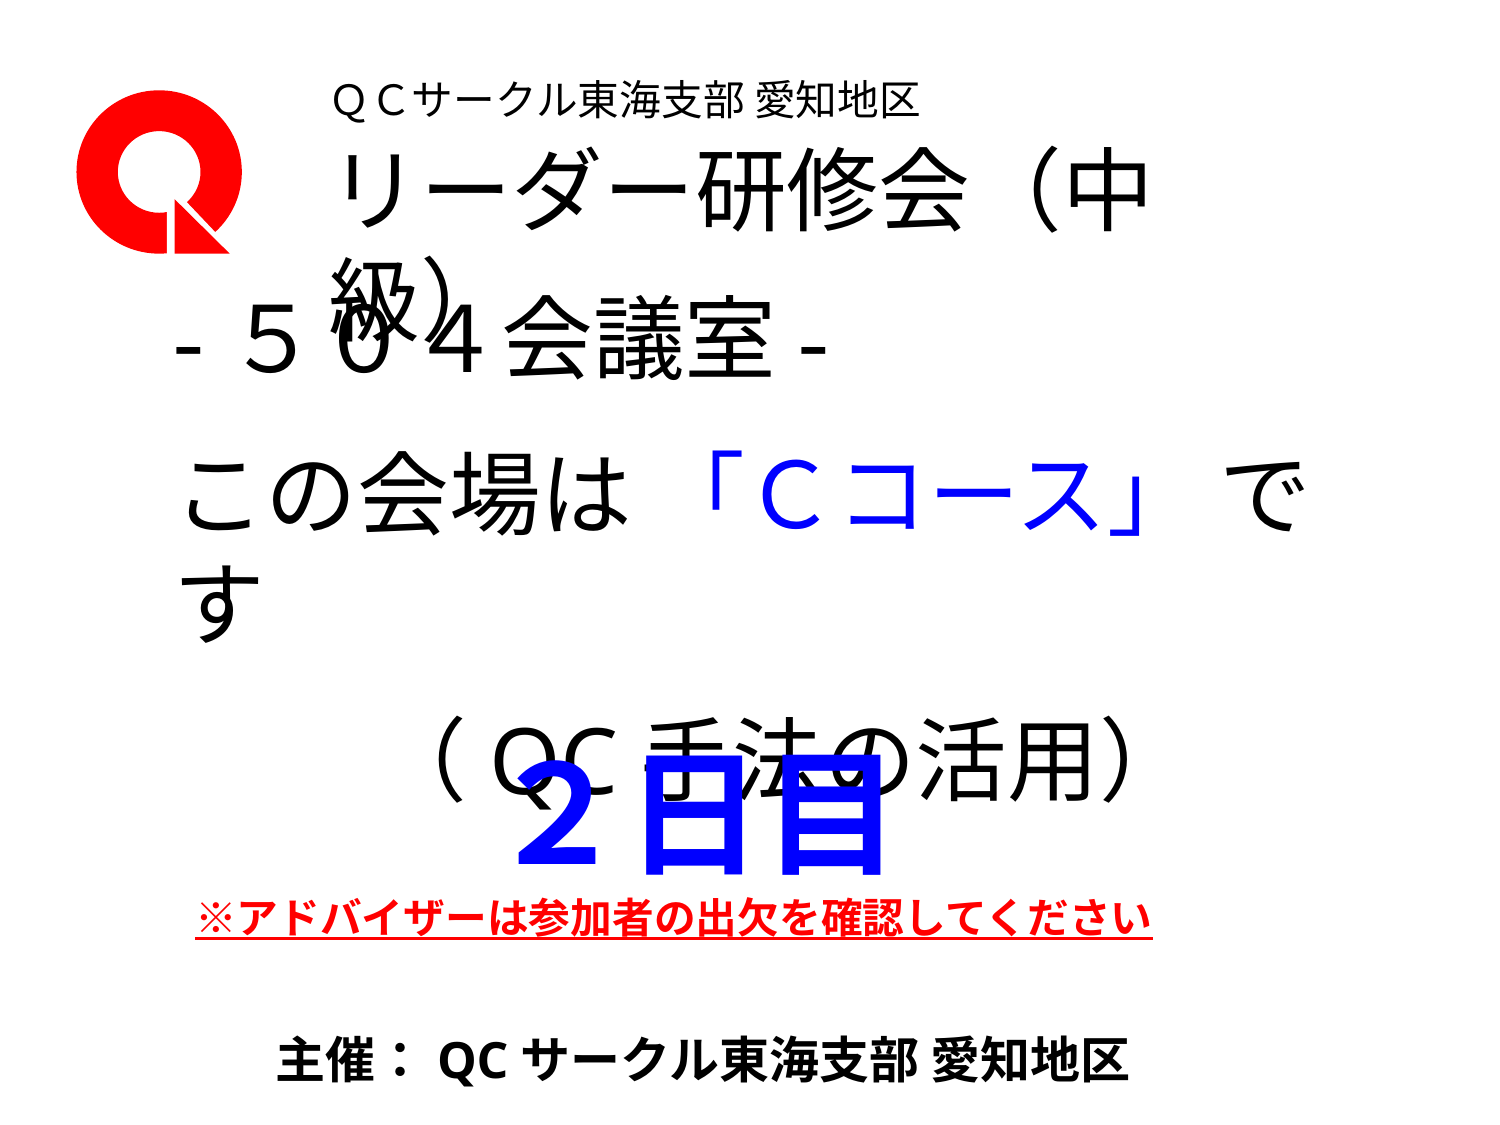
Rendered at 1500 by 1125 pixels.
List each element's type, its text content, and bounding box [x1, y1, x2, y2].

text_box ２日目 ※アドバイザーは参加者の出欠を確認してください [41, 720, 1341, 950]
text_box -５０４会議室- この会場は 「Ｃコース」 です （QC手法の活用） [159, 273, 1408, 820]
text_box 主催：QCサークル東海支部 愛知地区 [159, 1021, 1247, 1096]
text_box ＱＣサークル東海支部 愛知地区 リーダー研修会（中級） [313, 66, 1270, 361]
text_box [76, 90, 243, 256]
